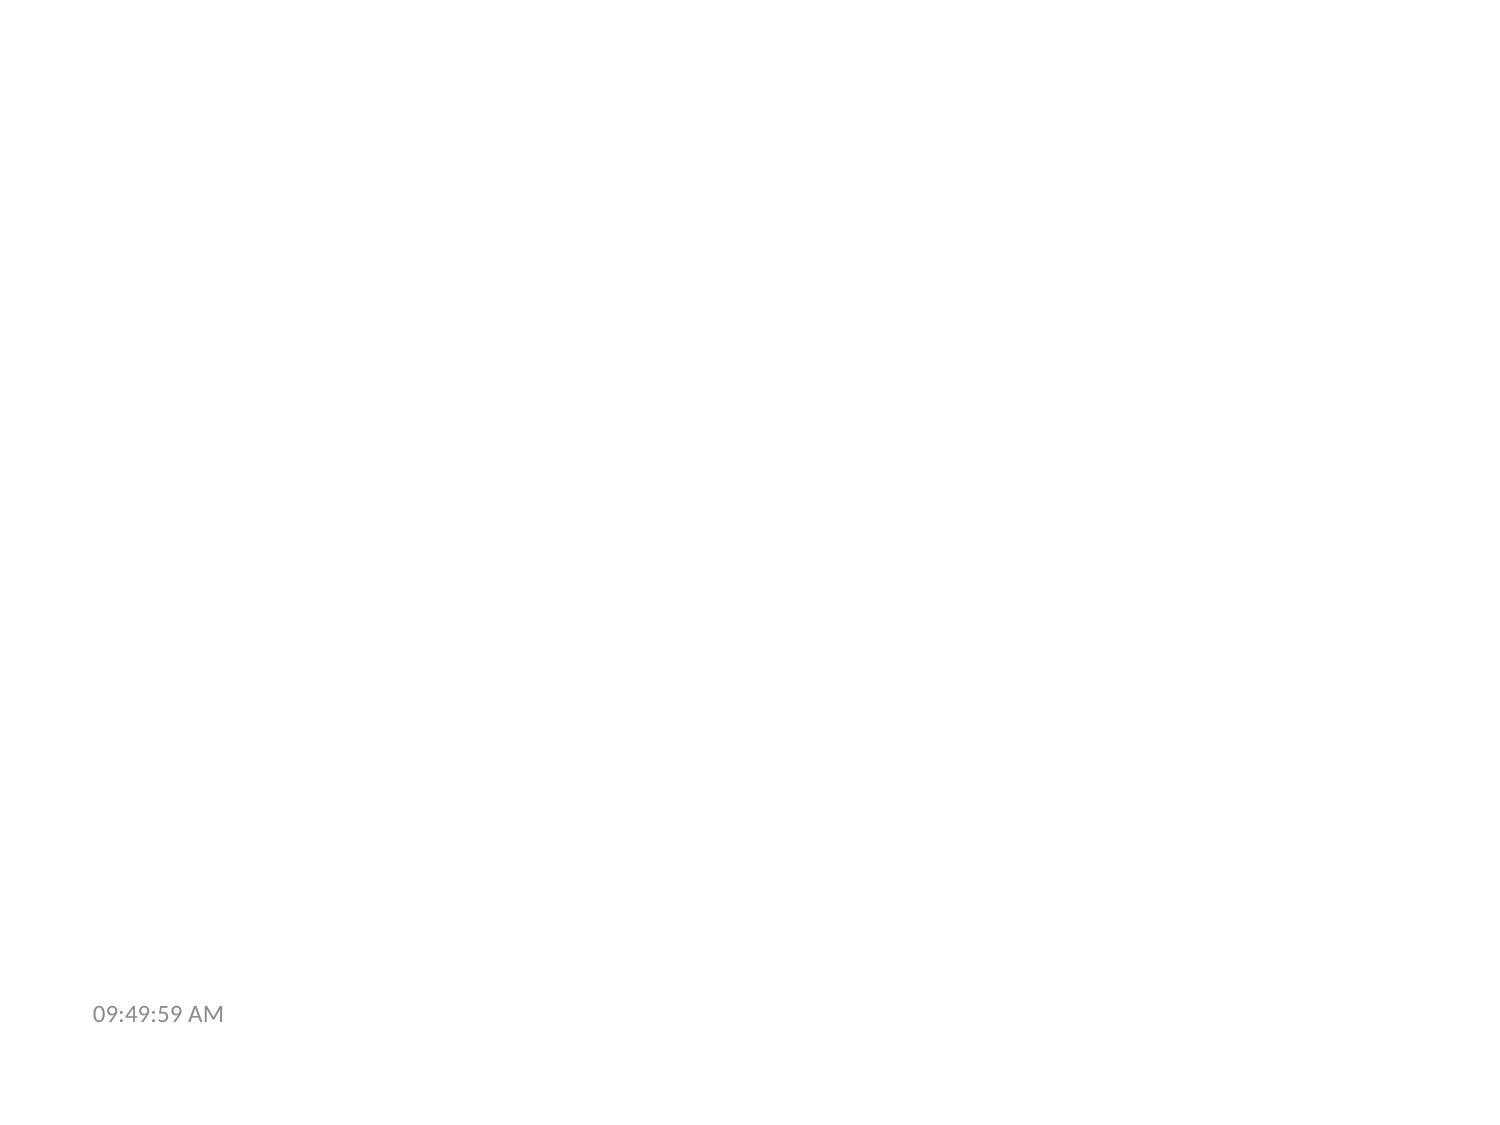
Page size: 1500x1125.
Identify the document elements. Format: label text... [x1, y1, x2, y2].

text_box 3:35:09 PM [77, 982, 428, 1043]
